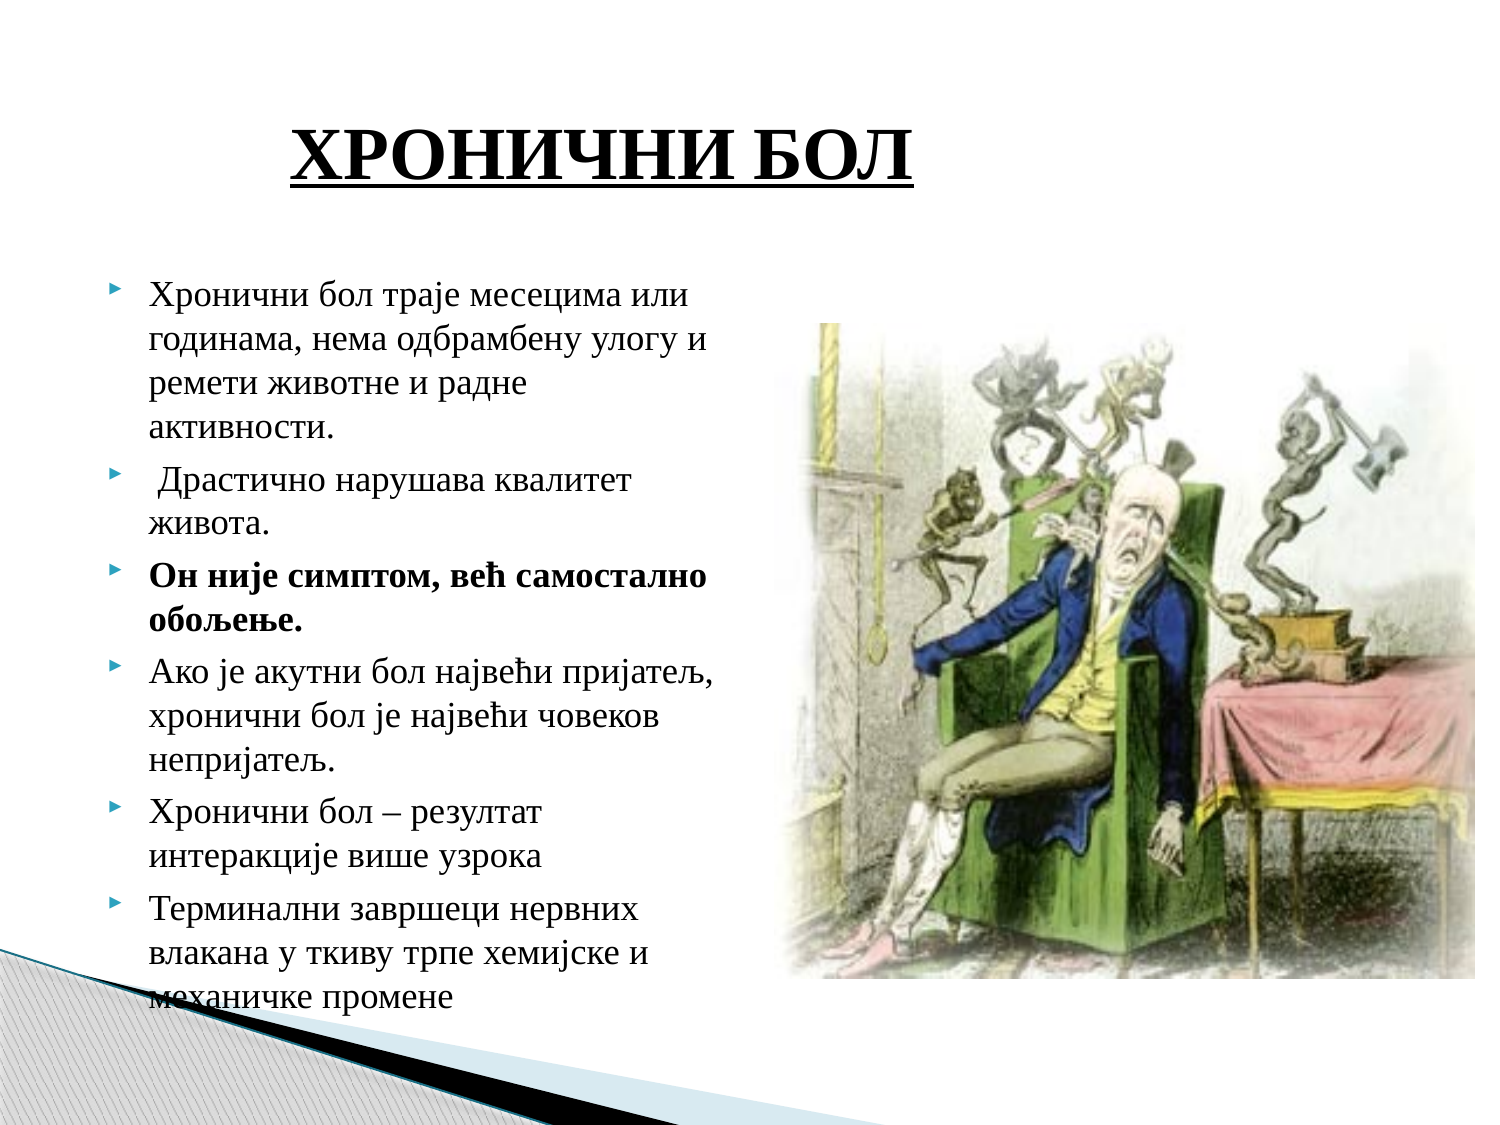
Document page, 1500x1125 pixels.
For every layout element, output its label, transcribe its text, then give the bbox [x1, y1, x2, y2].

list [774, 323, 1476, 980]
title ХРОНИЧНИ БОЛ [275, 75, 1288, 225]
list Хронични бол траје месецима или годинама, нема одбрамбену улогу и ремети животне и радне активности. Драстично нарушава квалитет живота. Он није симптом, већ самостално обољење. Ако је акутни бол највећи пријатељ, хронични бол је највећи човеков непријатељ. Хронични бол – резултат интеракције више узрока Терминални завршеци нервних влакана у ткиву трпе хемијске и механичке промене [75, 262, 738, 1025]
